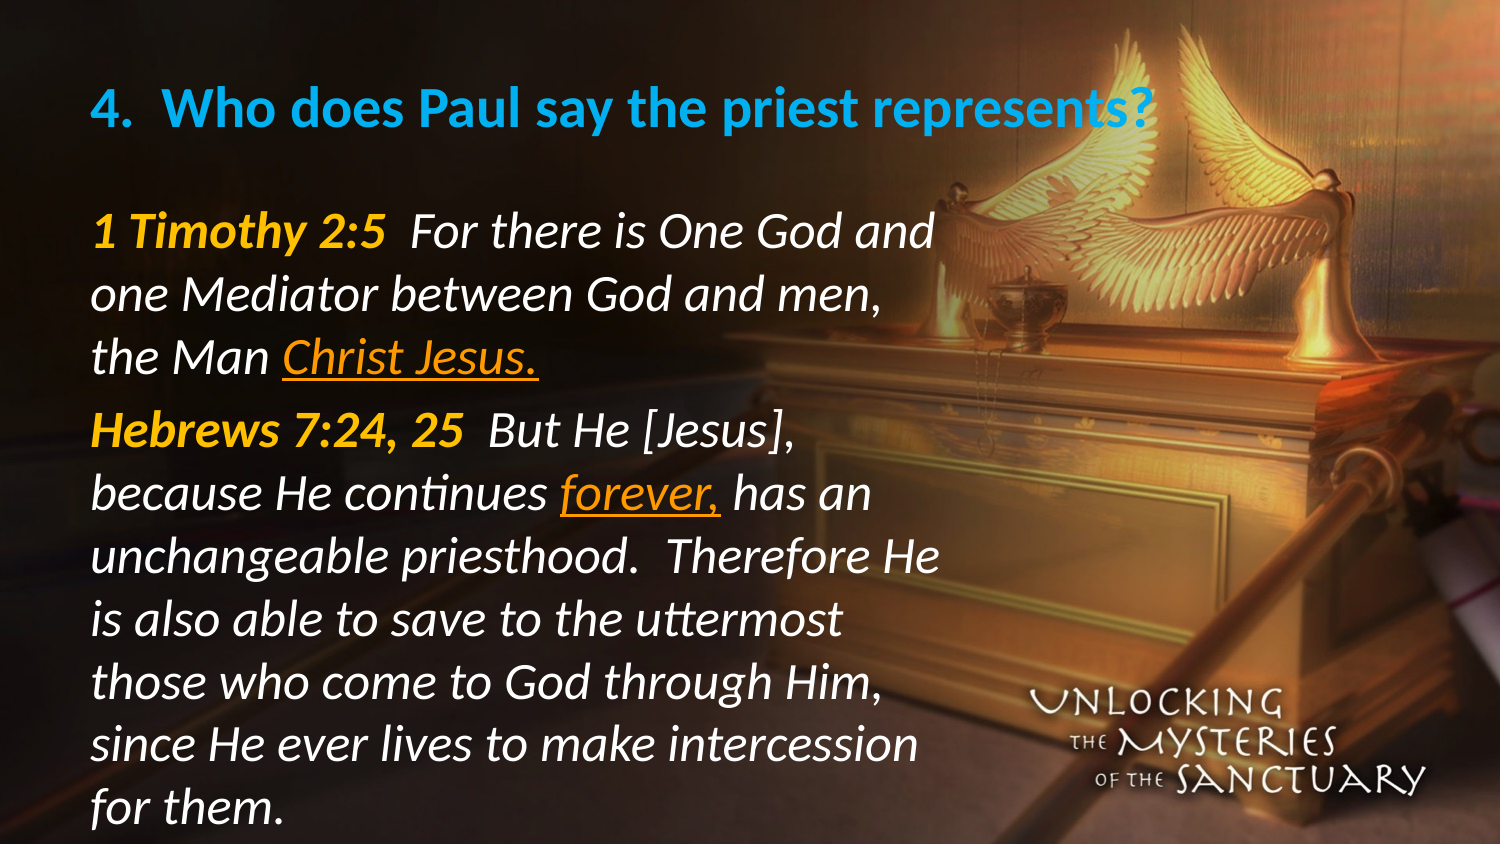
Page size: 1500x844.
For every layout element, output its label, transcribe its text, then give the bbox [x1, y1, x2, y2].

title 4. Who does Paul say the priest represents? [75, 33, 1425, 175]
list 1 Timothy 2:5 For there is One God and one Mediator between God and men, the Man Christ Jesus. Hebrews 7:24, 25 But He [Jesus], because He continues forever, has an unchangeable priesthood. Therefore He is also able to save to the uttermost those who come to God through Him, since He ever lives to make intercession for them. [75, 188, 970, 844]
picture [0, 0, 1500, 844]
